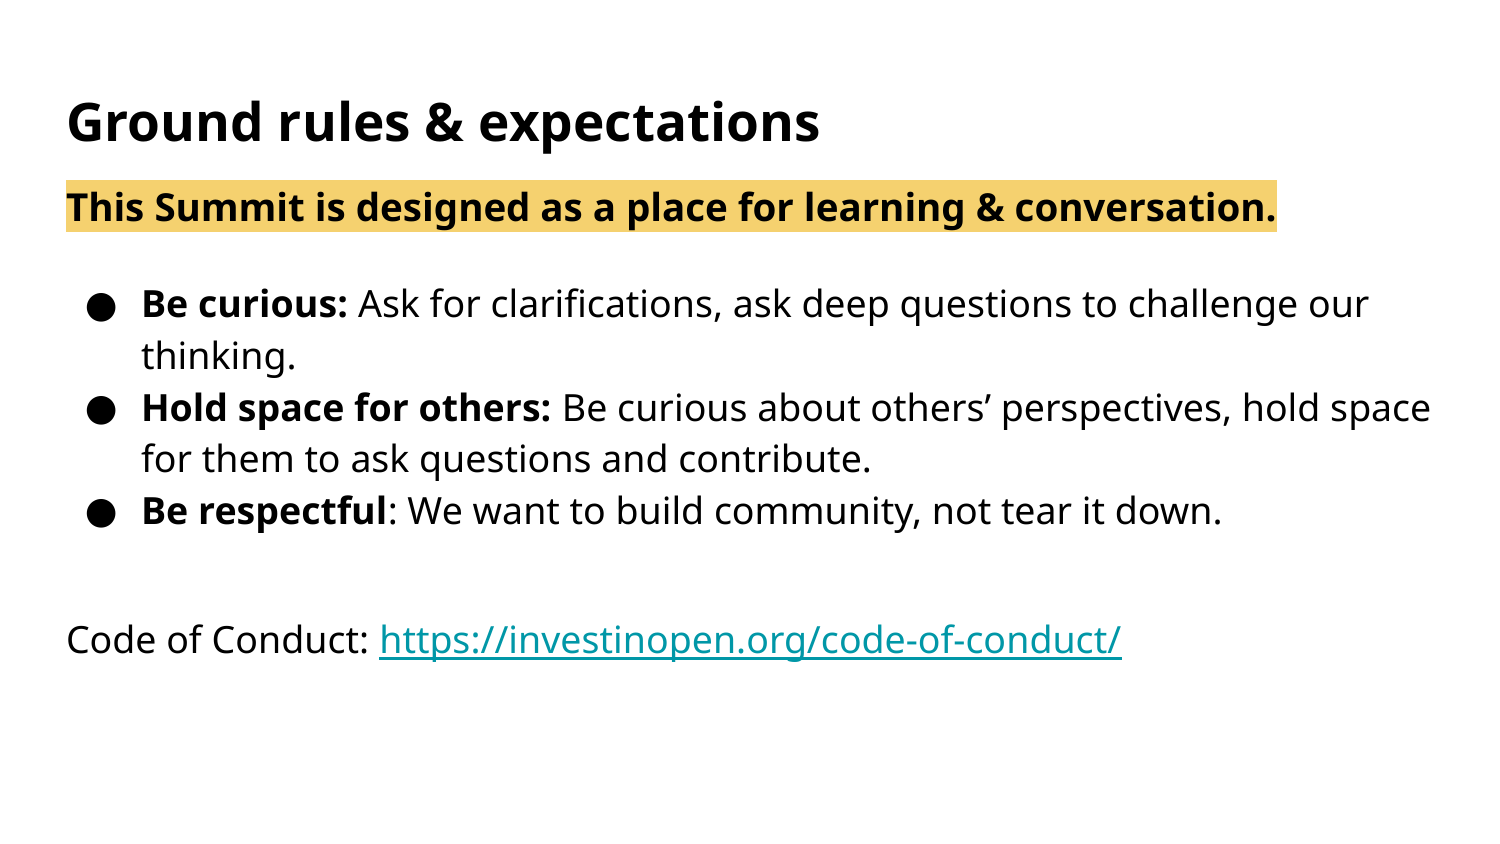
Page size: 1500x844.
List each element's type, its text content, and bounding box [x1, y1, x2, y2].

list Be curious: Ask for clarifications, ask deep questions to challenge our thinking. Hold space for others: Be curious about others’ perspectives, hold space for them to ask questions and contribute. Be respectful: We want to build community, not tear it down. Code of Conduct: https://investinopen.org/code-of-conduct/ [51, 258, 1449, 750]
title Ground rules & expectations [51, 72, 1449, 167]
subtitle This Summit is designed as a place for learning & conversation. [51, 160, 1440, 281]
